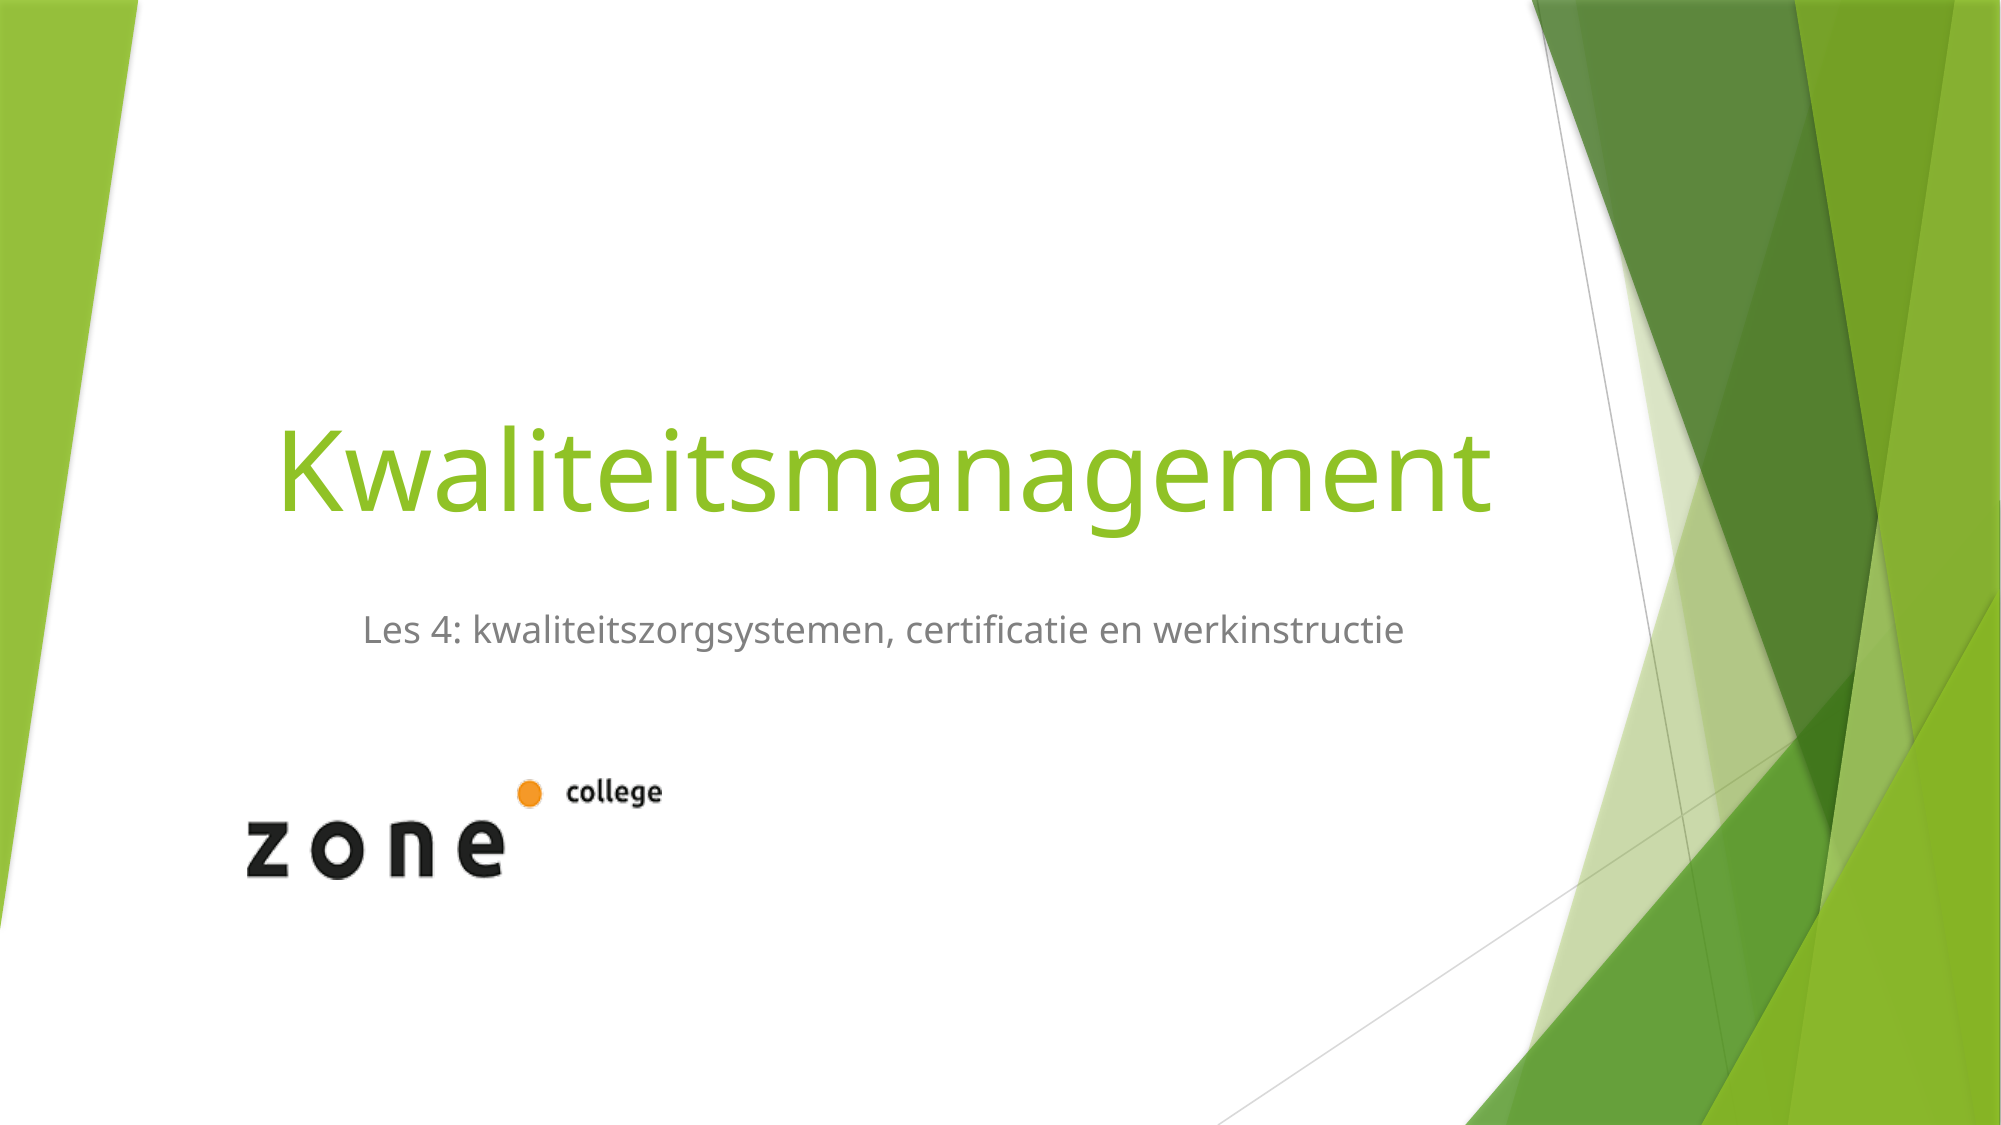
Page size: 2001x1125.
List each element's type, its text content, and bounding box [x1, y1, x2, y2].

title Kwaliteitsmanagement [247, 271, 1522, 542]
subtitle Les 4: kwaliteitszorgsystemen, certificatie en werkinstructie [247, 598, 1522, 779]
picture [246, 777, 662, 881]
